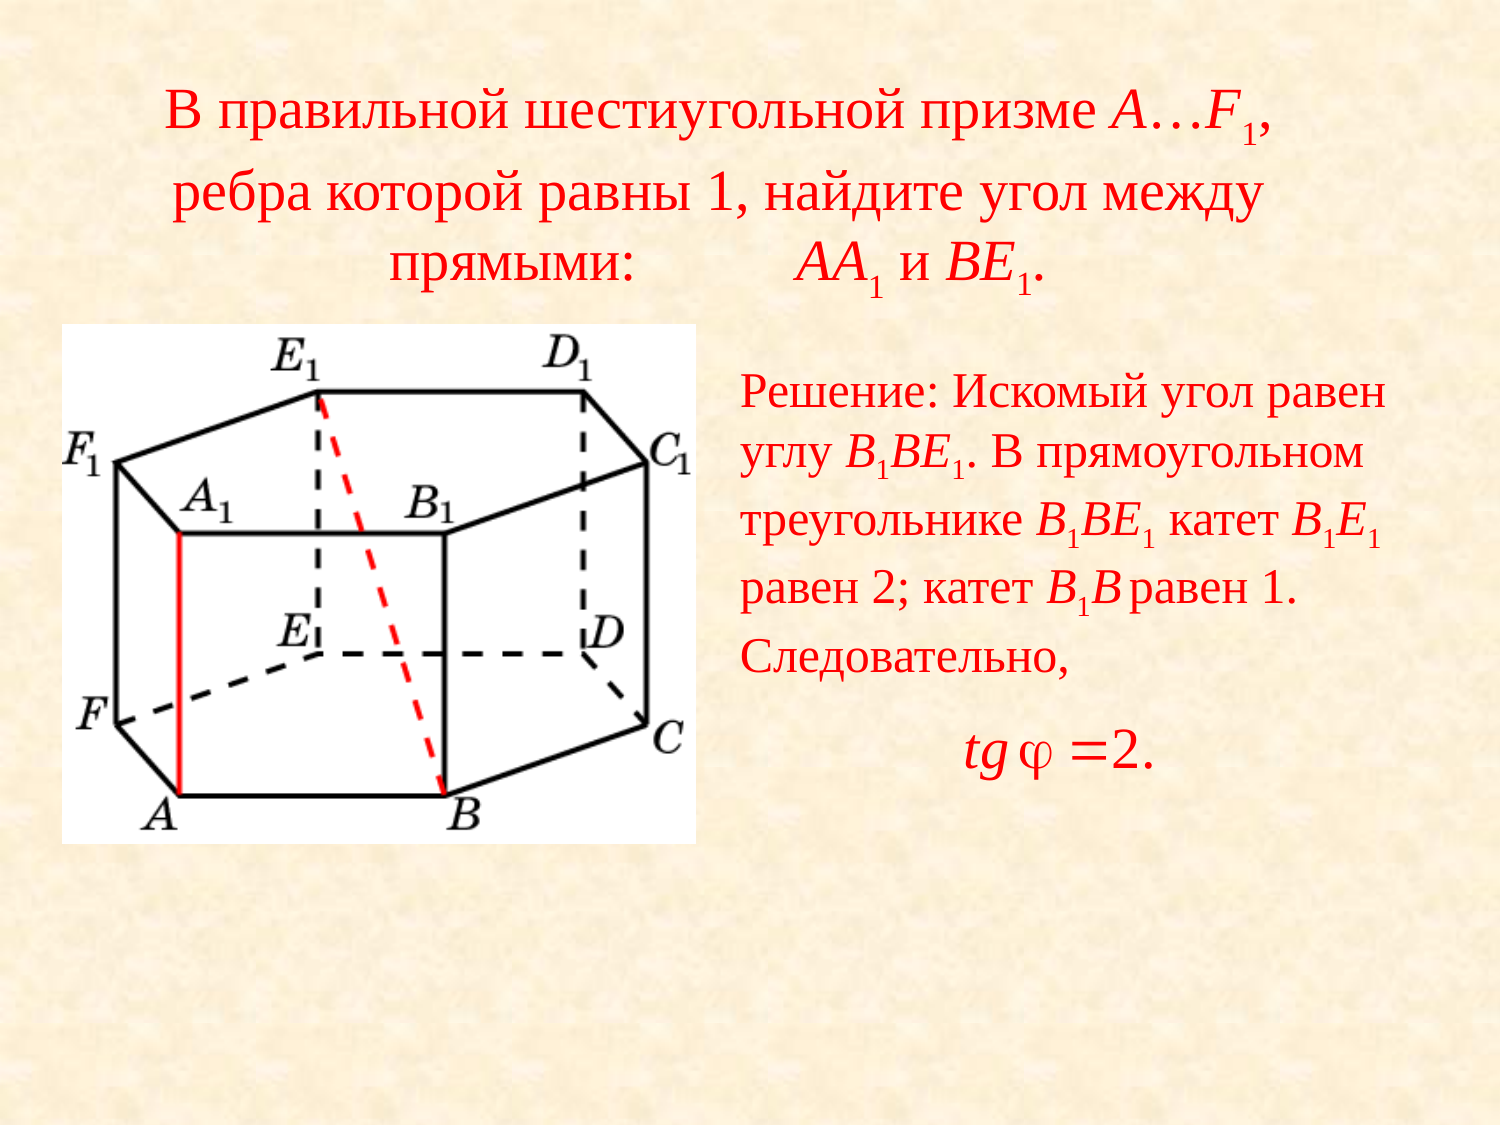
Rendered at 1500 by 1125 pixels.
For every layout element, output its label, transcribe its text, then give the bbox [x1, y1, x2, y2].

picture [0, 0, 1500, 1125]
text_box В правильной шестиугольной призме A…F1, ребра которой равны 1, найдите угол между прямыми: AA1 и BE1. [87, 62, 1350, 313]
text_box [62, 324, 1463, 845]
